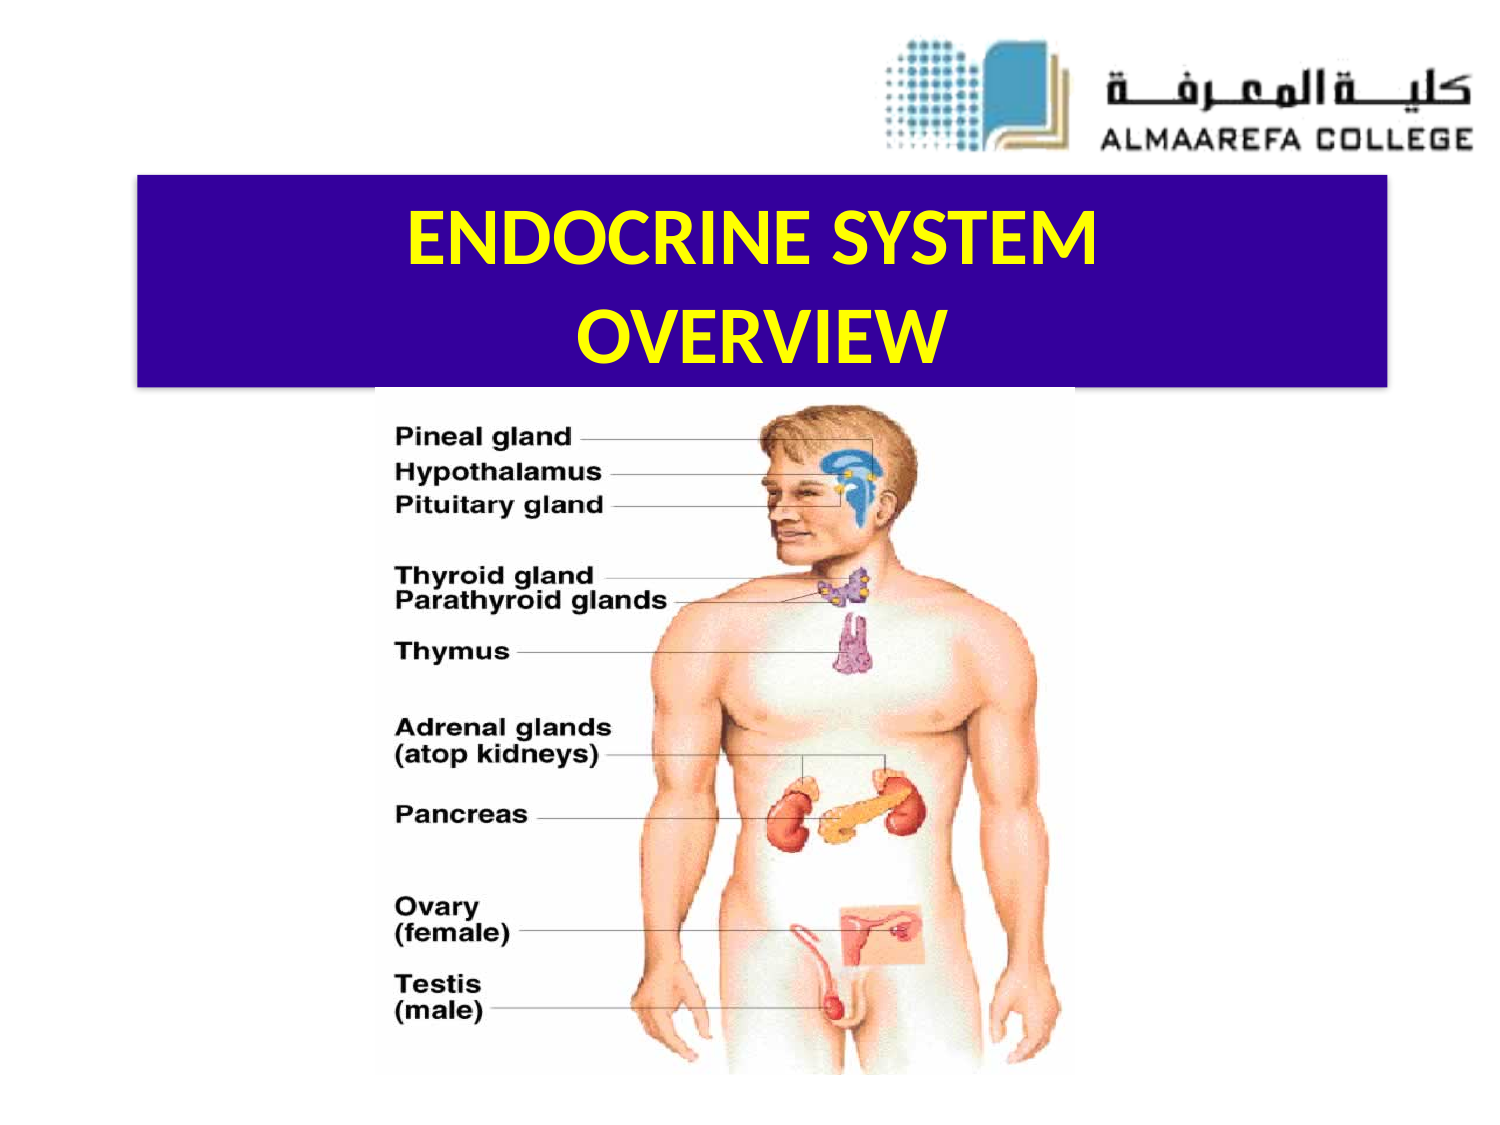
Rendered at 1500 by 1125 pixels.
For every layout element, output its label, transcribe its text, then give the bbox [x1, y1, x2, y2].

picture [873, 12, 1488, 200]
picture [374, 387, 1076, 1076]
title ENDOCRINE SYSTEM OVERVIEW [137, 174, 1388, 388]
